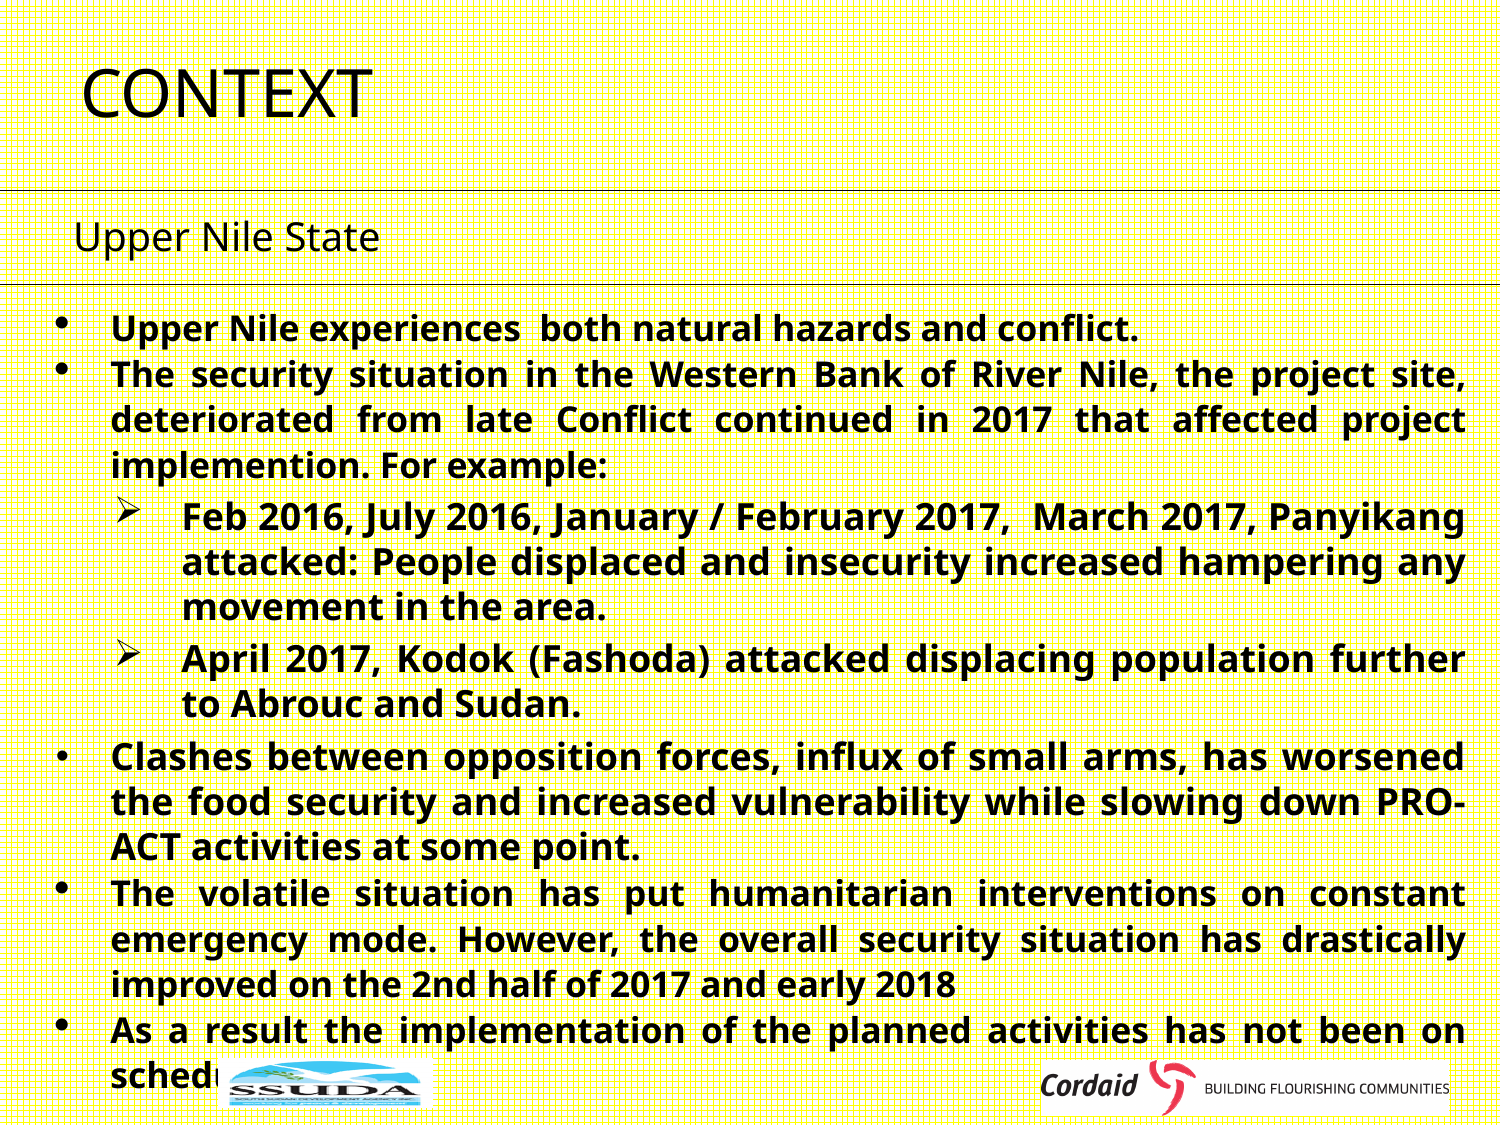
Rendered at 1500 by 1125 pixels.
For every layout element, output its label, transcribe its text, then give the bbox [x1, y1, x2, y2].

picture [218, 1058, 433, 1108]
picture [1041, 1108, 1449, 1116]
list Upper Nile State [58, 204, 1417, 268]
title context [64, 42, 1424, 145]
text_box Upper Nile experiences both natural hazards and conflict. The security situation in the Western Bank of River Nile, the project site, deteriorated from late Conflict continued in 2017 that affected project implemention. For example: Feb 2016, July 2016, January / February 2017, March 2017, Panyikang attacked: People displaced and insecurity increased hampering any movement in the area. April 2017, Kodok (Fashoda) attacked displacing population further to Abrouc and Sudan. Clashes between opposition forces, influx of small arms, has worsened the food security and increased vulnerability while slowing down PRO-ACT activities at some point. The volatile situation has put humanitarian interventions on constant emergency mode. However, the overall security situation has drastically improved on the 2nd half of 2017 and early 2018 As a result the implementation of the planned activities has not been on schedule [40, 295, 1483, 1108]
